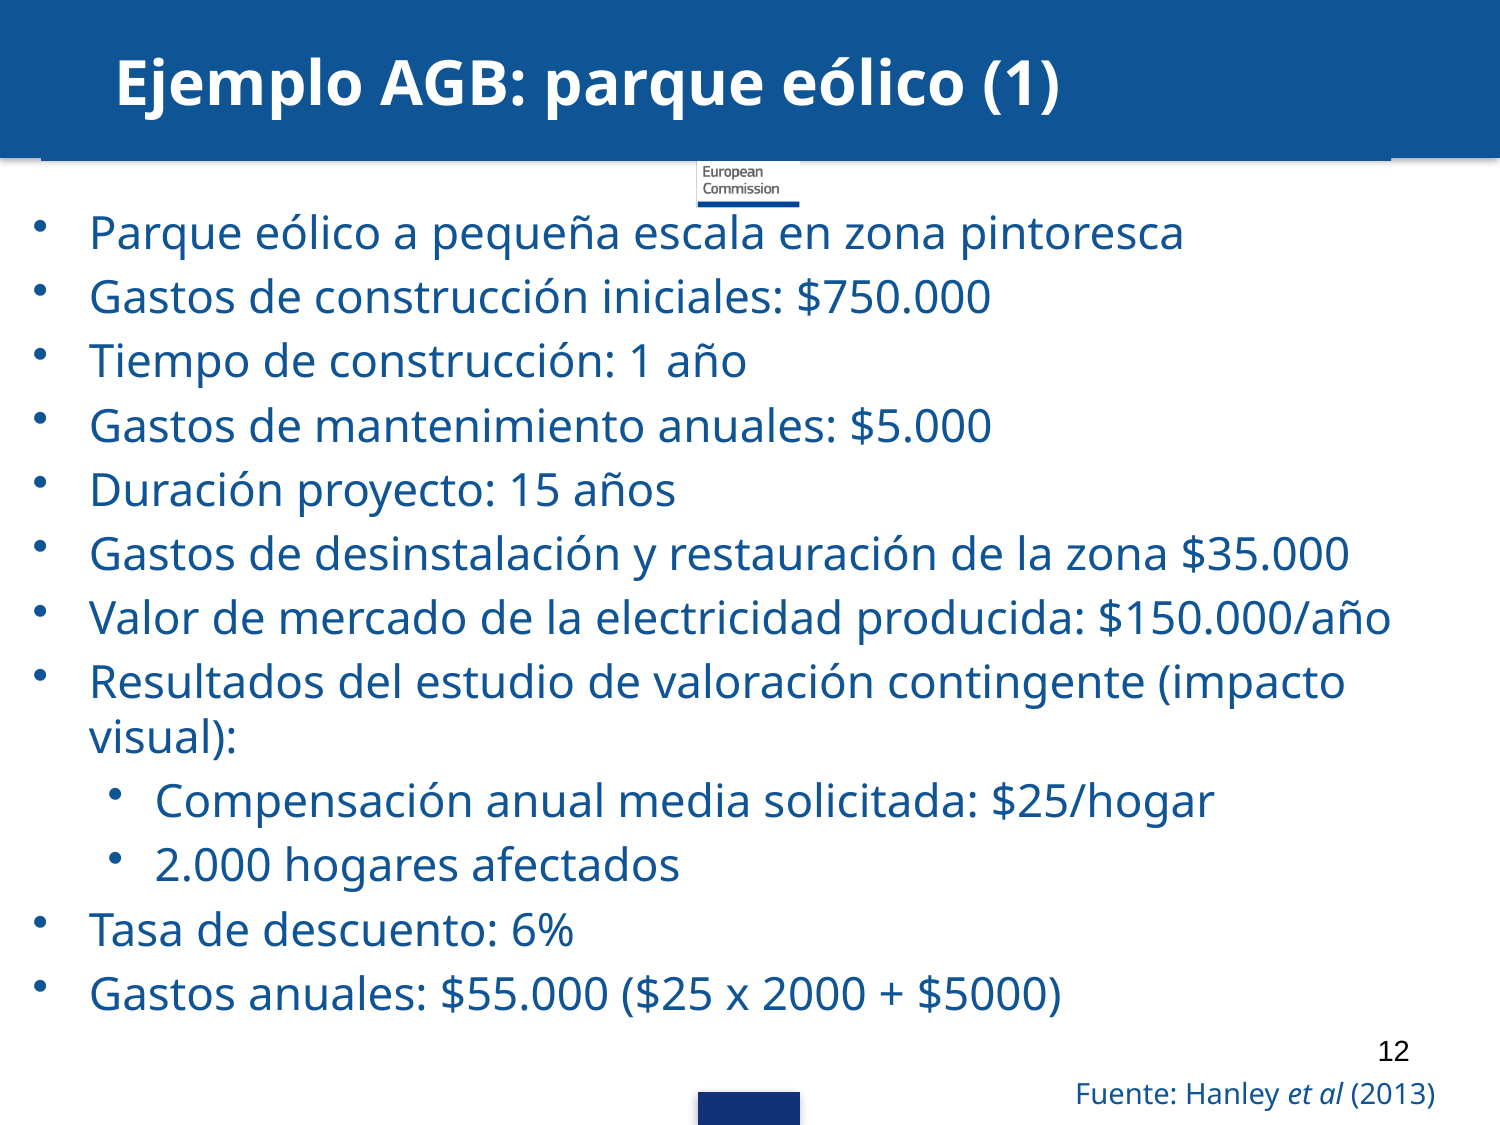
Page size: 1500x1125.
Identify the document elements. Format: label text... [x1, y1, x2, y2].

text_box Fuente: Hanley et al (2013) [887, 1068, 1450, 1119]
title Ejemplo AGB: parque eólico (1) [41, 0, 1392, 161]
slide_number 12 [1074, 1024, 1426, 1068]
picture [649, 161, 885, 196]
list Parque eólico a pequeña escala en zona pintoresca Gastos de construcción iniciales: $750.000 Tiempo de construcción: 1 año Gastos de mantenimiento anuales: $5.000 Duración proyecto: 15 años Gastos de desinstalación y restauración de la zona $35.000 Valor de mercado de la electricidad producida: $150.000/año Resultados del estudio de valoración contingente (impacto visual): Compensación anual media solicitada: $25/hogar 2.000 hogares afectados Tasa de descuento: 6% Gastos anuales: $55.000 ($25 x 2000 + $5000) [17, 196, 1500, 984]
